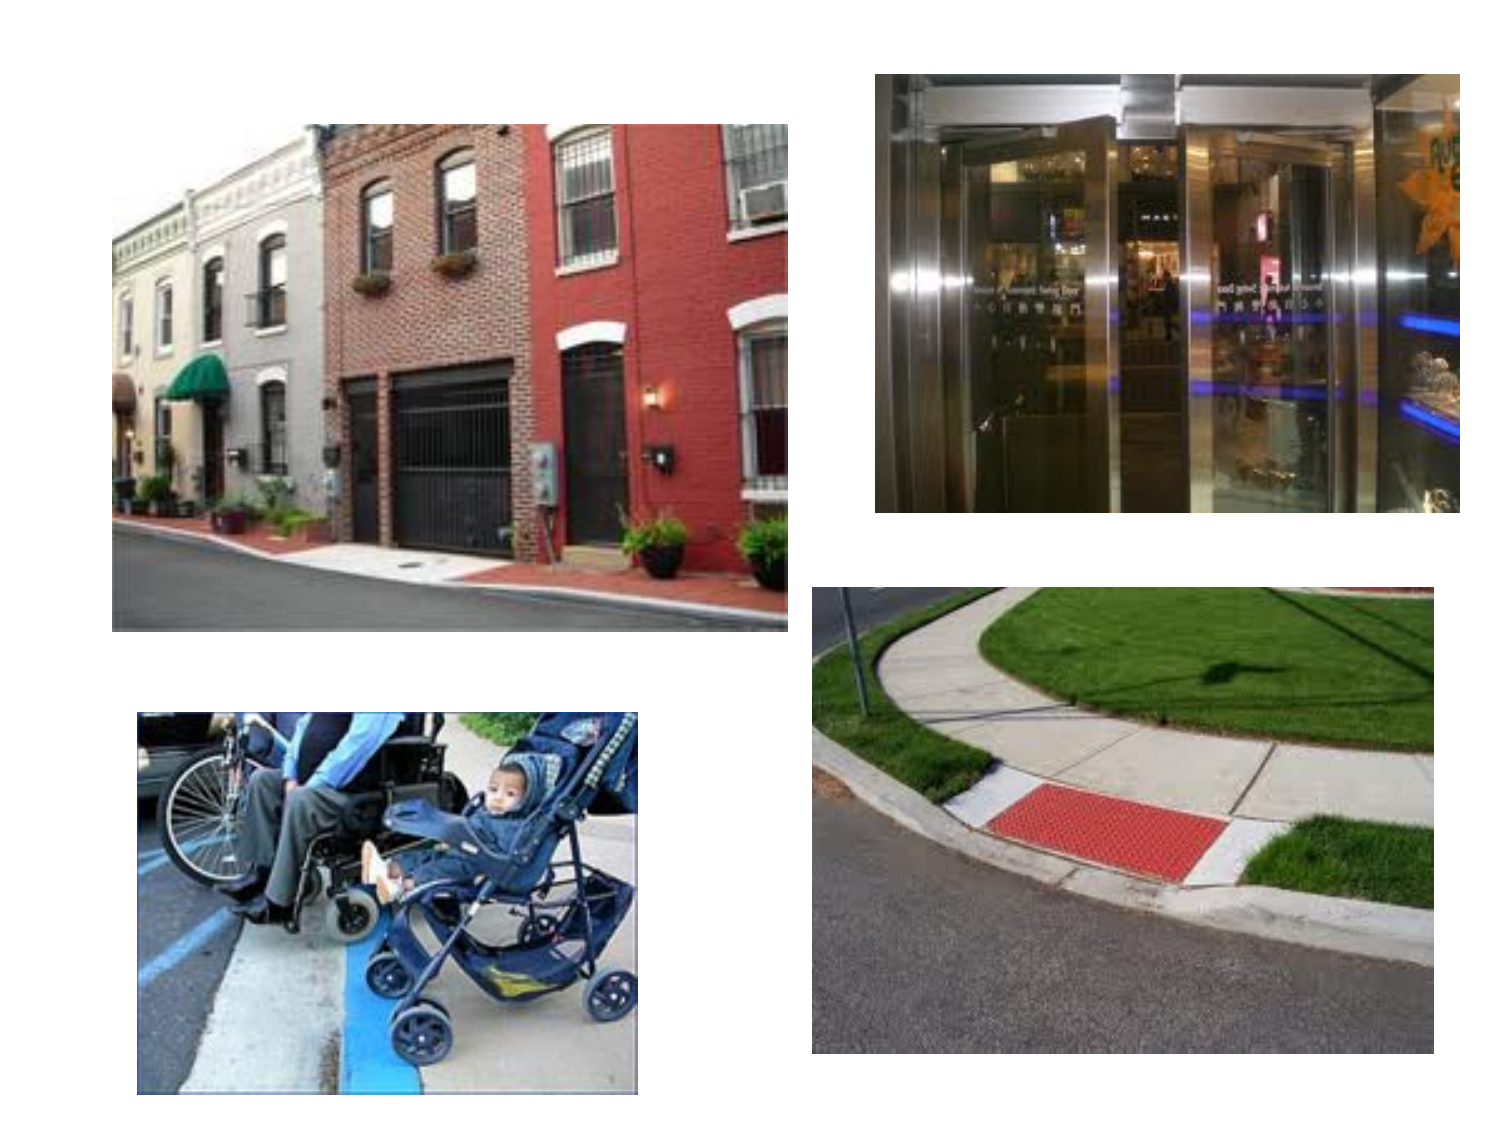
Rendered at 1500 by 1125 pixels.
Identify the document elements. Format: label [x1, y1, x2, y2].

picture [137, 712, 638, 1096]
picture [812, 587, 1434, 1054]
picture [874, 74, 1460, 513]
picture [112, 124, 788, 633]
